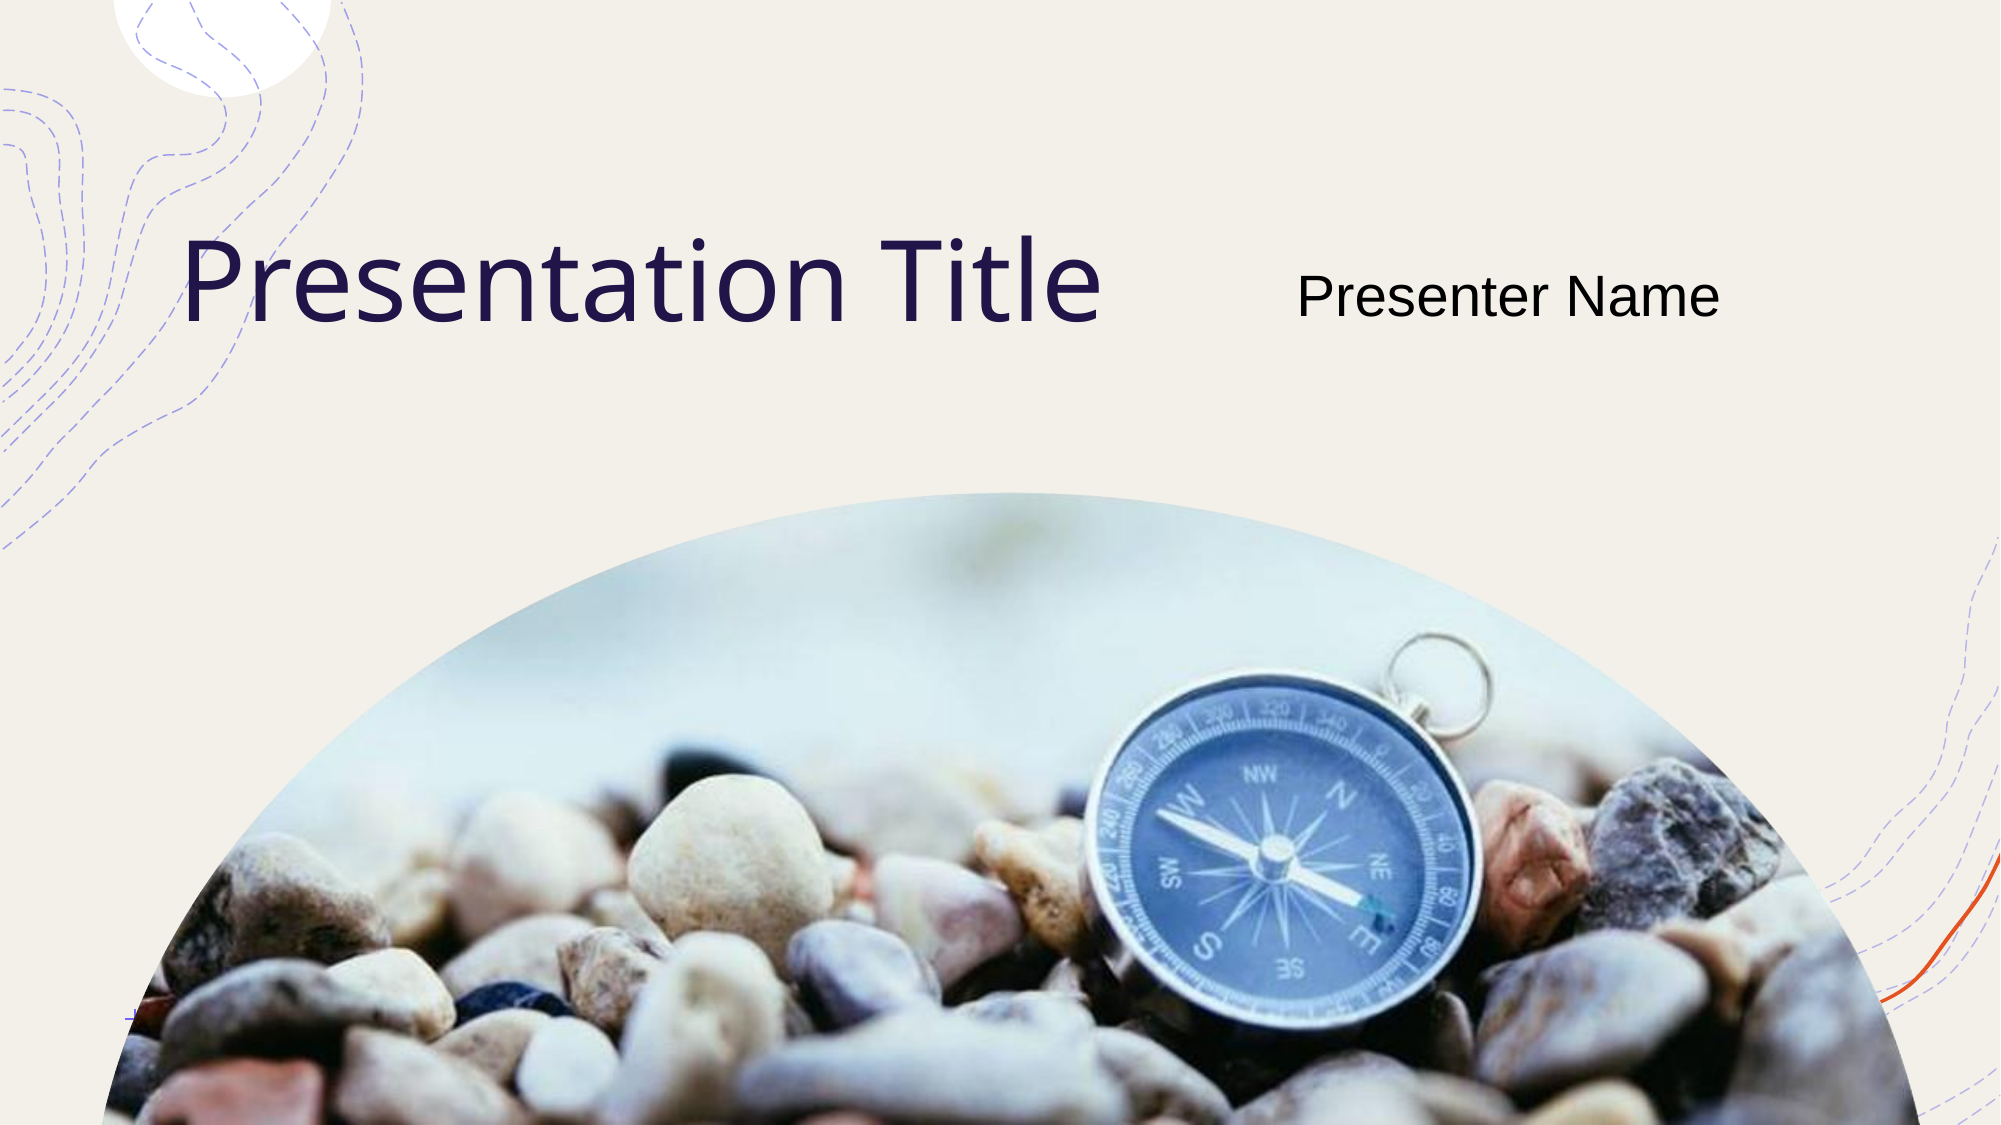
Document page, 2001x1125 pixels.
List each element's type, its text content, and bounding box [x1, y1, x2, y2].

subtitle Presenter Name [1281, 92, 1835, 492]
picture [101, 492, 1920, 1125]
title Presentation Title [163, 93, 1148, 459]
